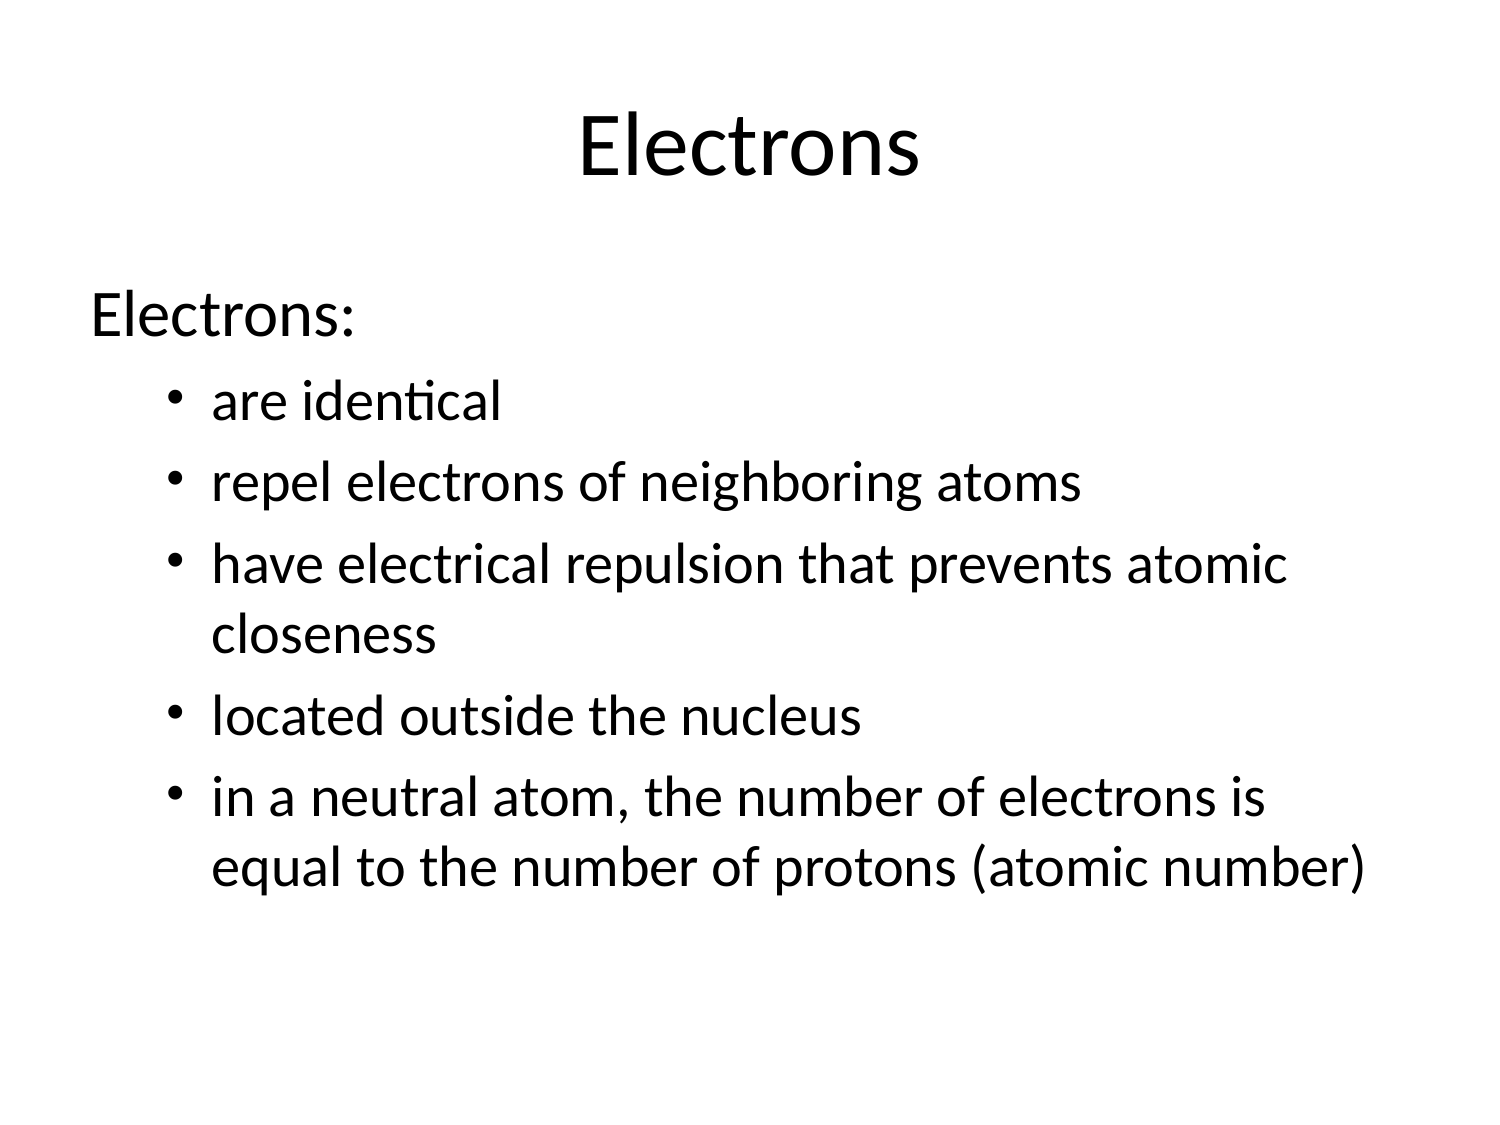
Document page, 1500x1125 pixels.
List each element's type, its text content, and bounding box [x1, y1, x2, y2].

list Electrons: are identical repel electrons of neighboring atoms have electrical repulsion that prevents atomic closeness located outside the nucleus in a neutral atom, the number of electrons is equal to the number of protons (atomic number) [75, 262, 1425, 1005]
title Electrons [75, 45, 1425, 233]
